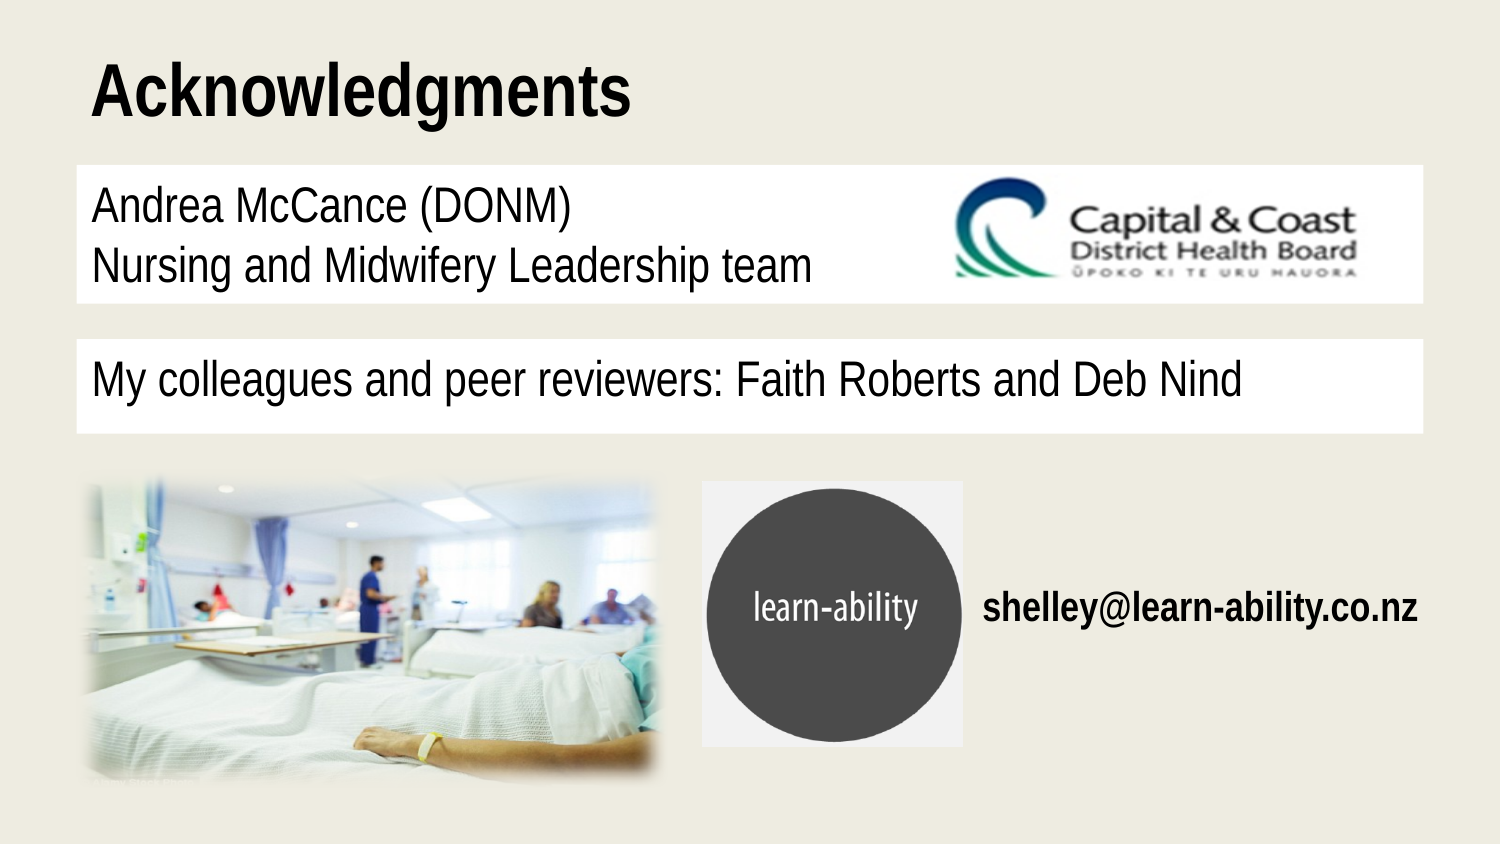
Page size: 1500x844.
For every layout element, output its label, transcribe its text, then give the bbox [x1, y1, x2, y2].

picture [76, 468, 668, 789]
title Acknowledgments [75, 0, 1459, 174]
list Andrea McCance (DONM) Nursing and Midwifery Leadership team [76, 164, 1424, 304]
text_box My colleagues and peer reviewers: Faith Roberts and Deb Nind [76, 339, 1424, 434]
picture [702, 481, 963, 747]
picture [917, 173, 1389, 281]
text_box shelley@learn-ability.co.nz [967, 572, 1447, 656]
